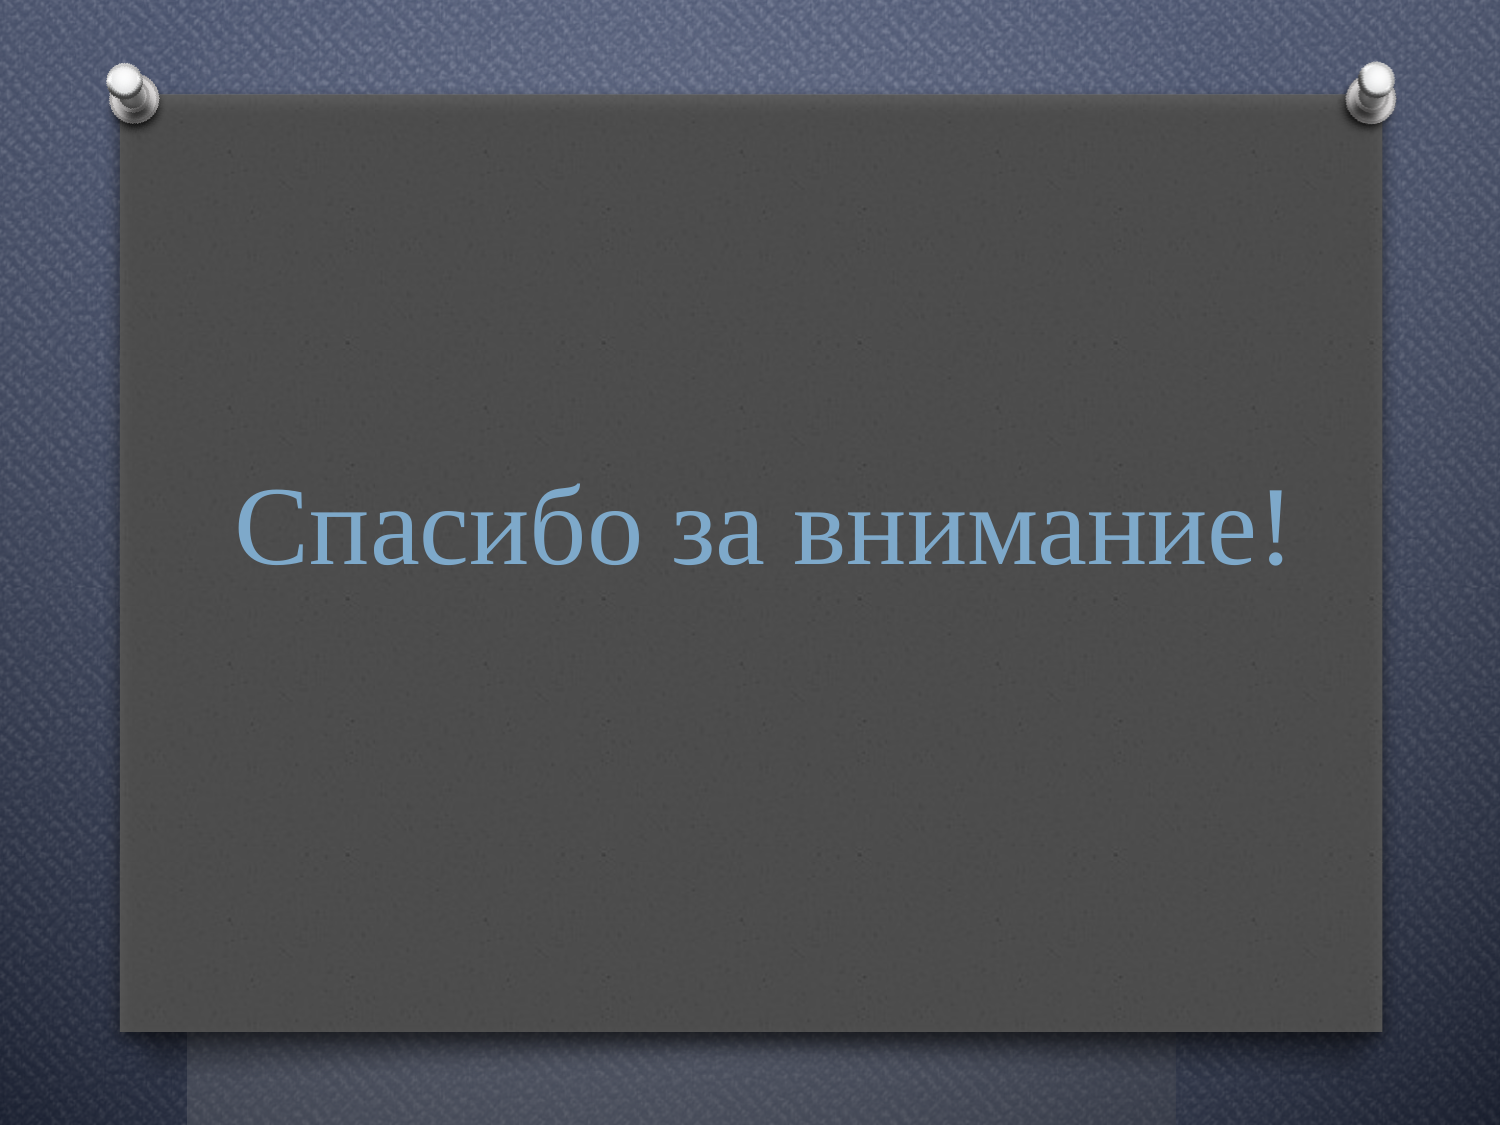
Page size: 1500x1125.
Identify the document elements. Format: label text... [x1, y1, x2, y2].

picture [1317, 35, 1439, 156]
picture [75, 29, 198, 153]
title Спасибо за внимание! [194, 420, 1338, 618]
